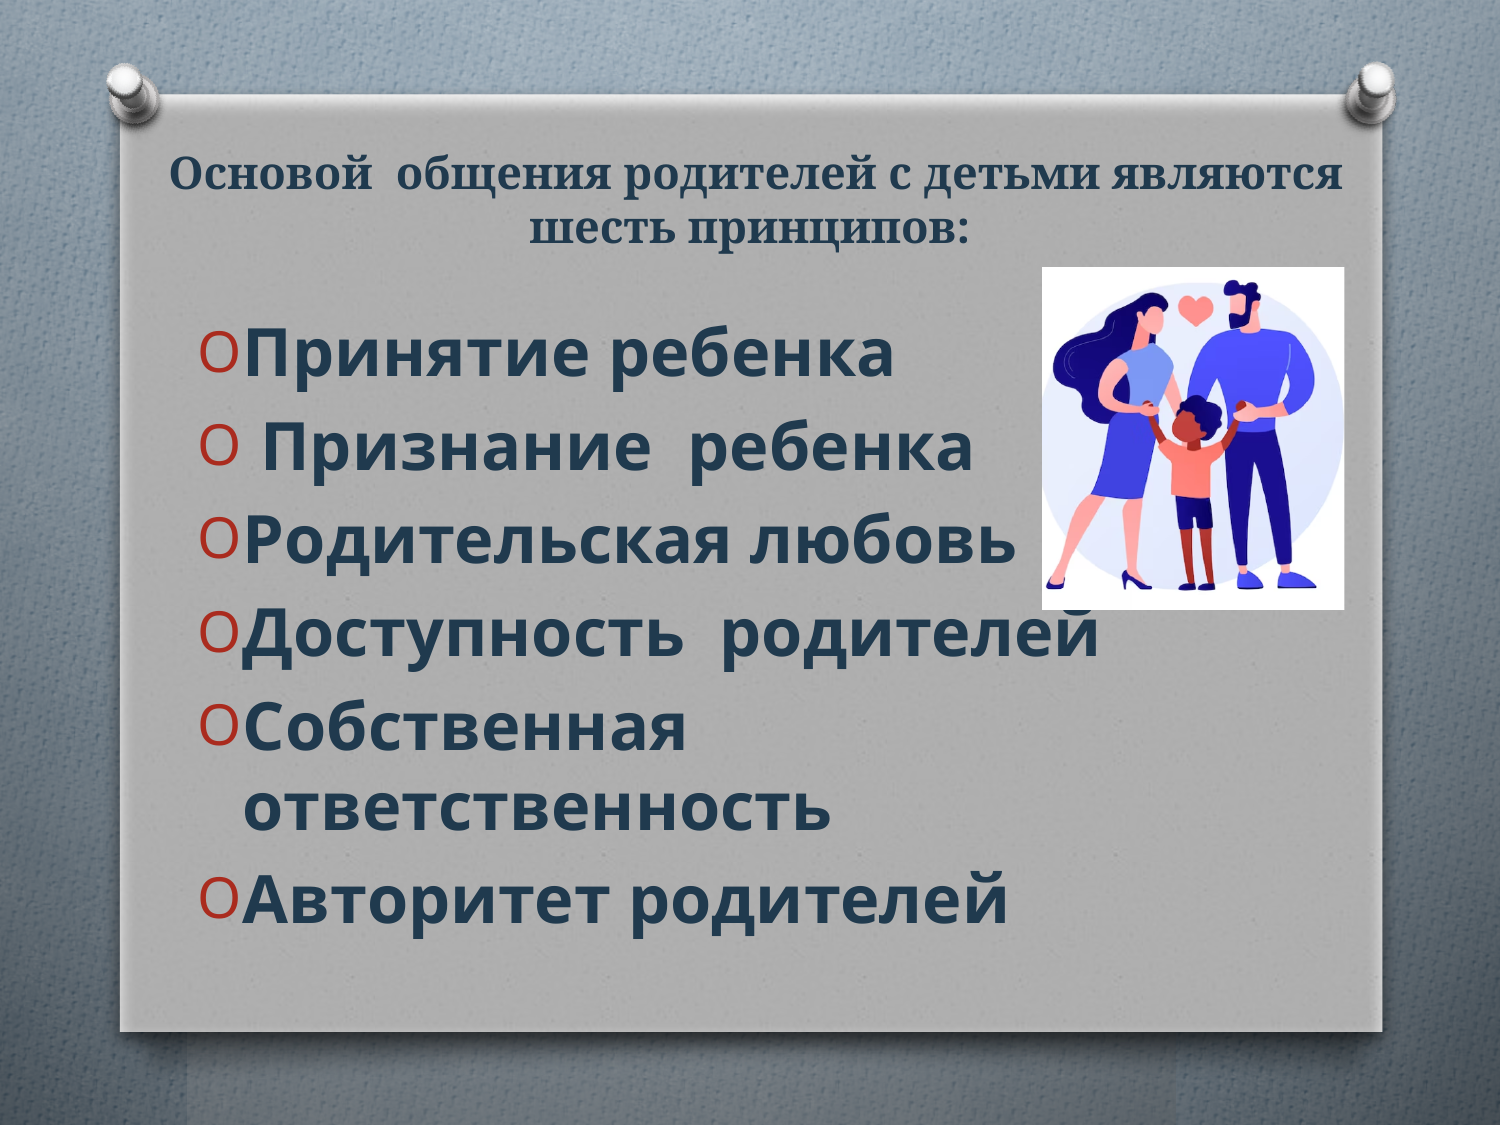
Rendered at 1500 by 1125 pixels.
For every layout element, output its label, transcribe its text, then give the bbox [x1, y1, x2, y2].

picture [75, 29, 198, 142]
title Основой общения родителей с детьми являются шесть принципов: [135, 137, 1376, 327]
picture [1041, 266, 1345, 610]
list Принятие ребенка Признание ребенка Родительская любовь Доступность родителей Собственная ответственность Авторитет родителей [183, 302, 1282, 939]
picture [1317, 35, 1439, 146]
